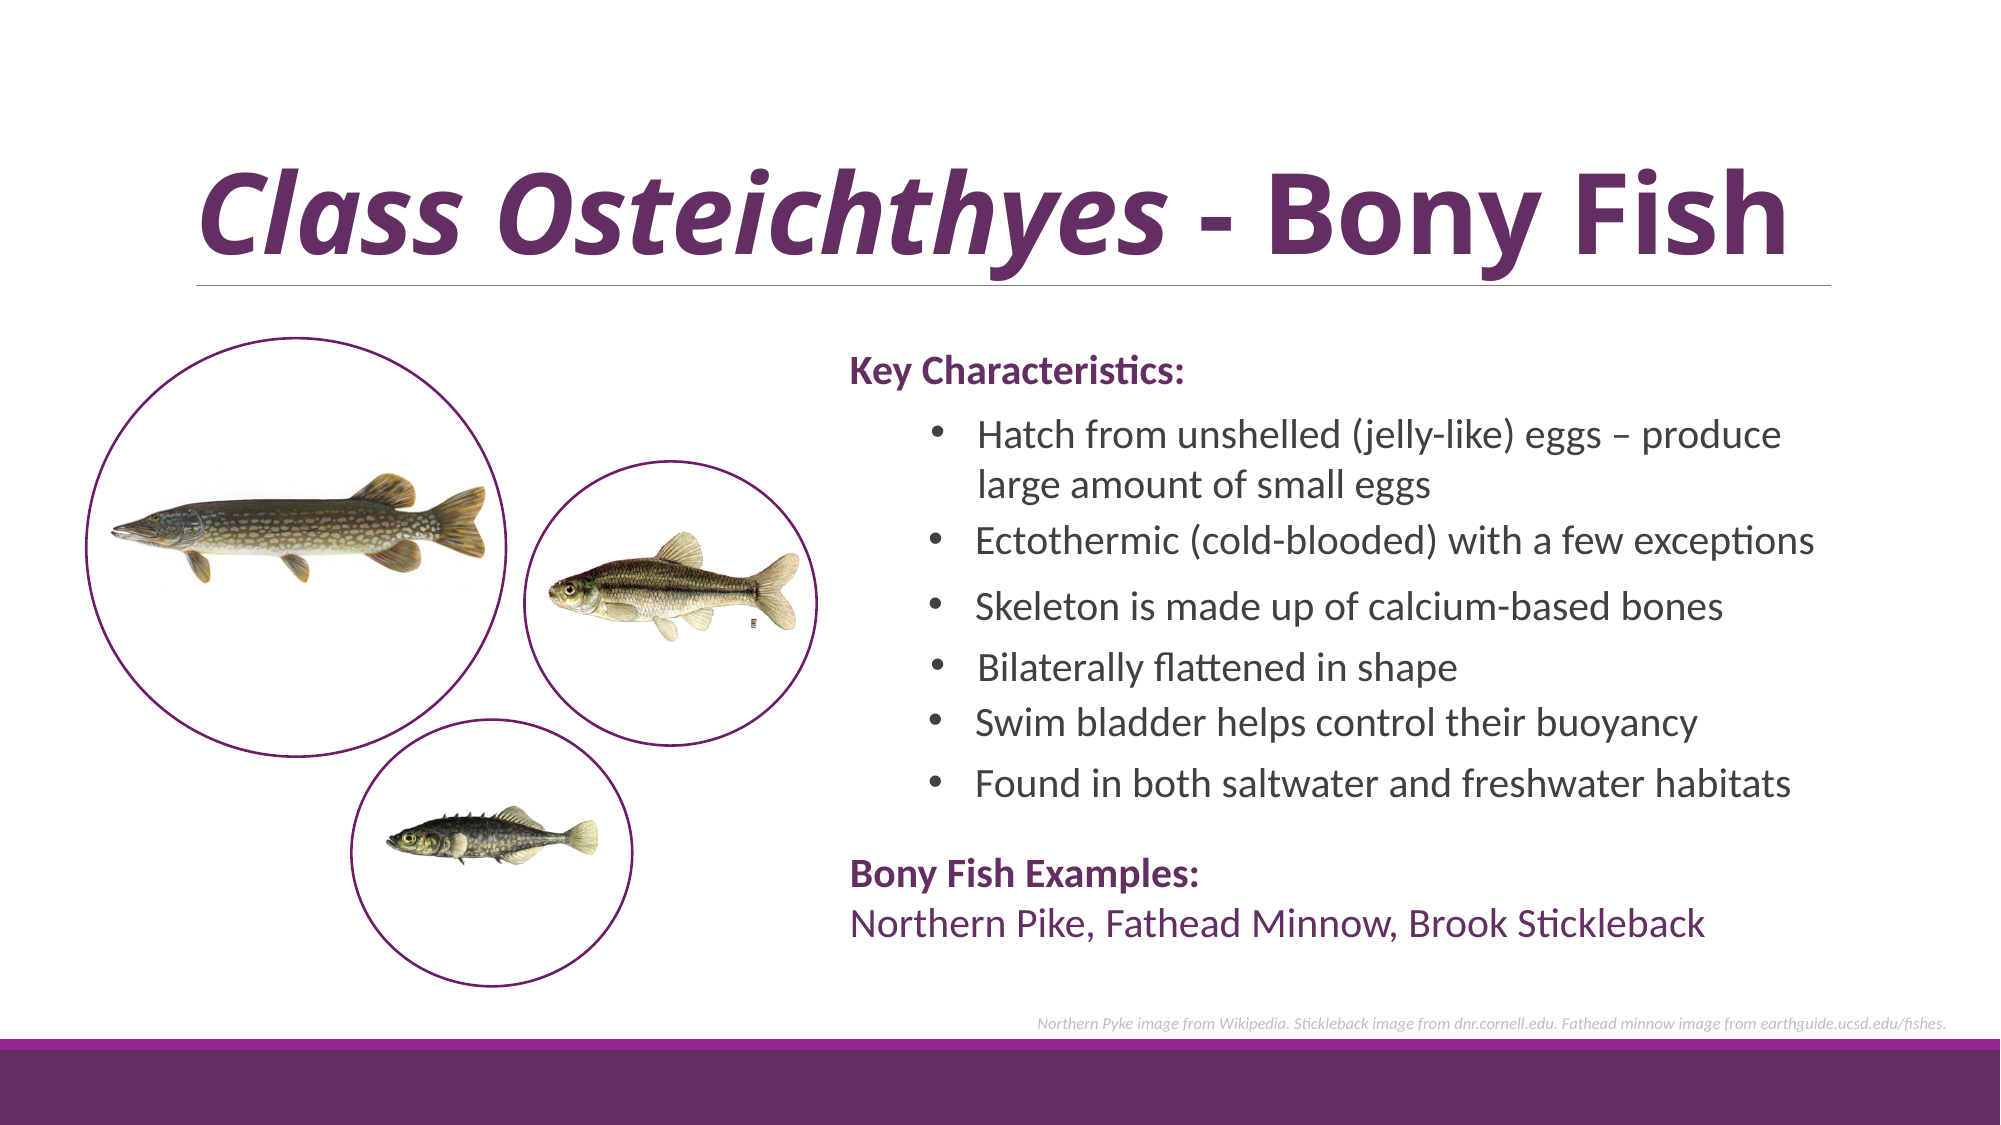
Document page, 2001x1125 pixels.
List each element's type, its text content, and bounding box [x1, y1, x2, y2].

text_box [84, 336, 508, 758]
text_box Hatch from unshelled (jelly-like) eggs – produce large amount of small eggs [915, 399, 1864, 505]
text_box Found in both saltwater and freshwater habitats [913, 752, 1945, 814]
text_box Bilaterally flattened in shape [915, 632, 1947, 687]
text_box [350, 718, 634, 988]
text_box Northern Pike, Fathead Minnow, Brook Stickleback [835, 888, 1955, 954]
text_box Key Characteristics: [835, 335, 1677, 400]
title Class Osteichthyes - Bony Fish [180, 47, 1974, 285]
text_box Bony Fish Examples: [835, 838, 1690, 904]
text_box Ectothermic (cold-blooded) with a few exceptions [913, 505, 2000, 571]
text_box Northern Pyke image from Wikipedia. Stickleback image from dnr.cornell.edu. Fathead minnow image from earthguide.ucsd.edu/fishes. [1022, 1005, 2000, 1040]
text_box Skeleton is made up of calcium-based bones [913, 571, 1990, 636]
text_box [523, 460, 818, 747]
text_box Swim bladder helps control their buoyancy [913, 687, 2000, 752]
